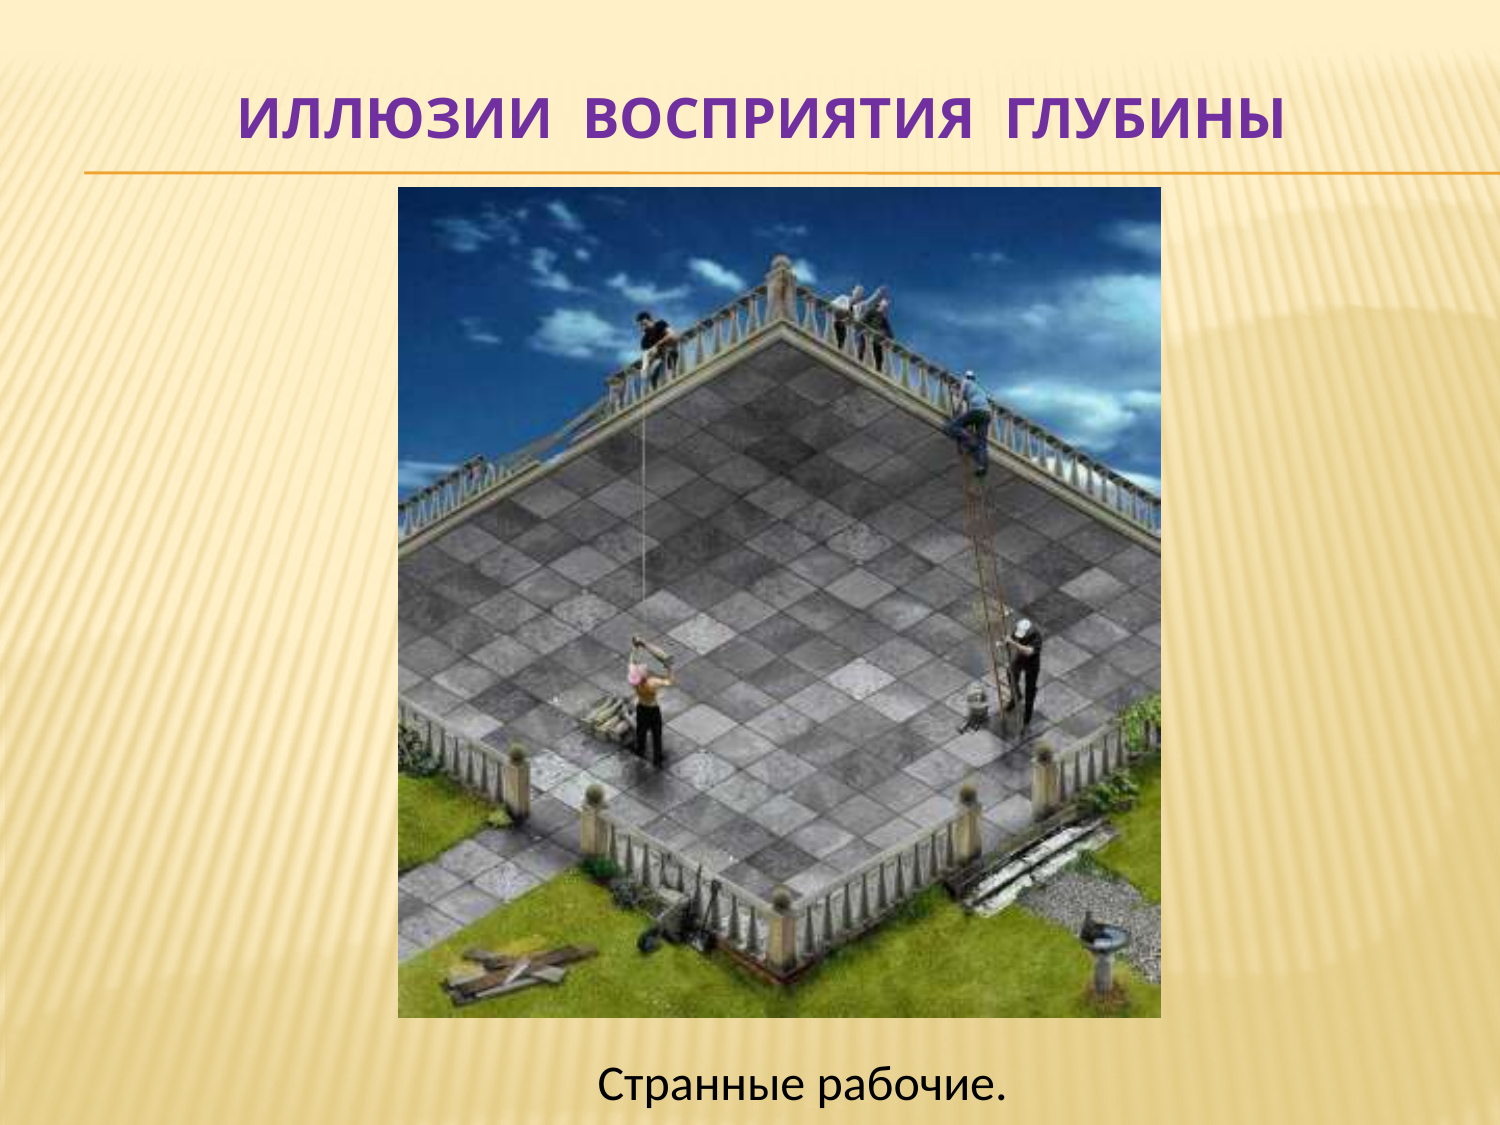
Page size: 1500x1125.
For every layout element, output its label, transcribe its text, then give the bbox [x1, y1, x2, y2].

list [398, 187, 1161, 1018]
text_box Странные рабочие. [582, 1042, 1023, 1118]
title Иллюзии восприятия глубины [50, 75, 1475, 213]
